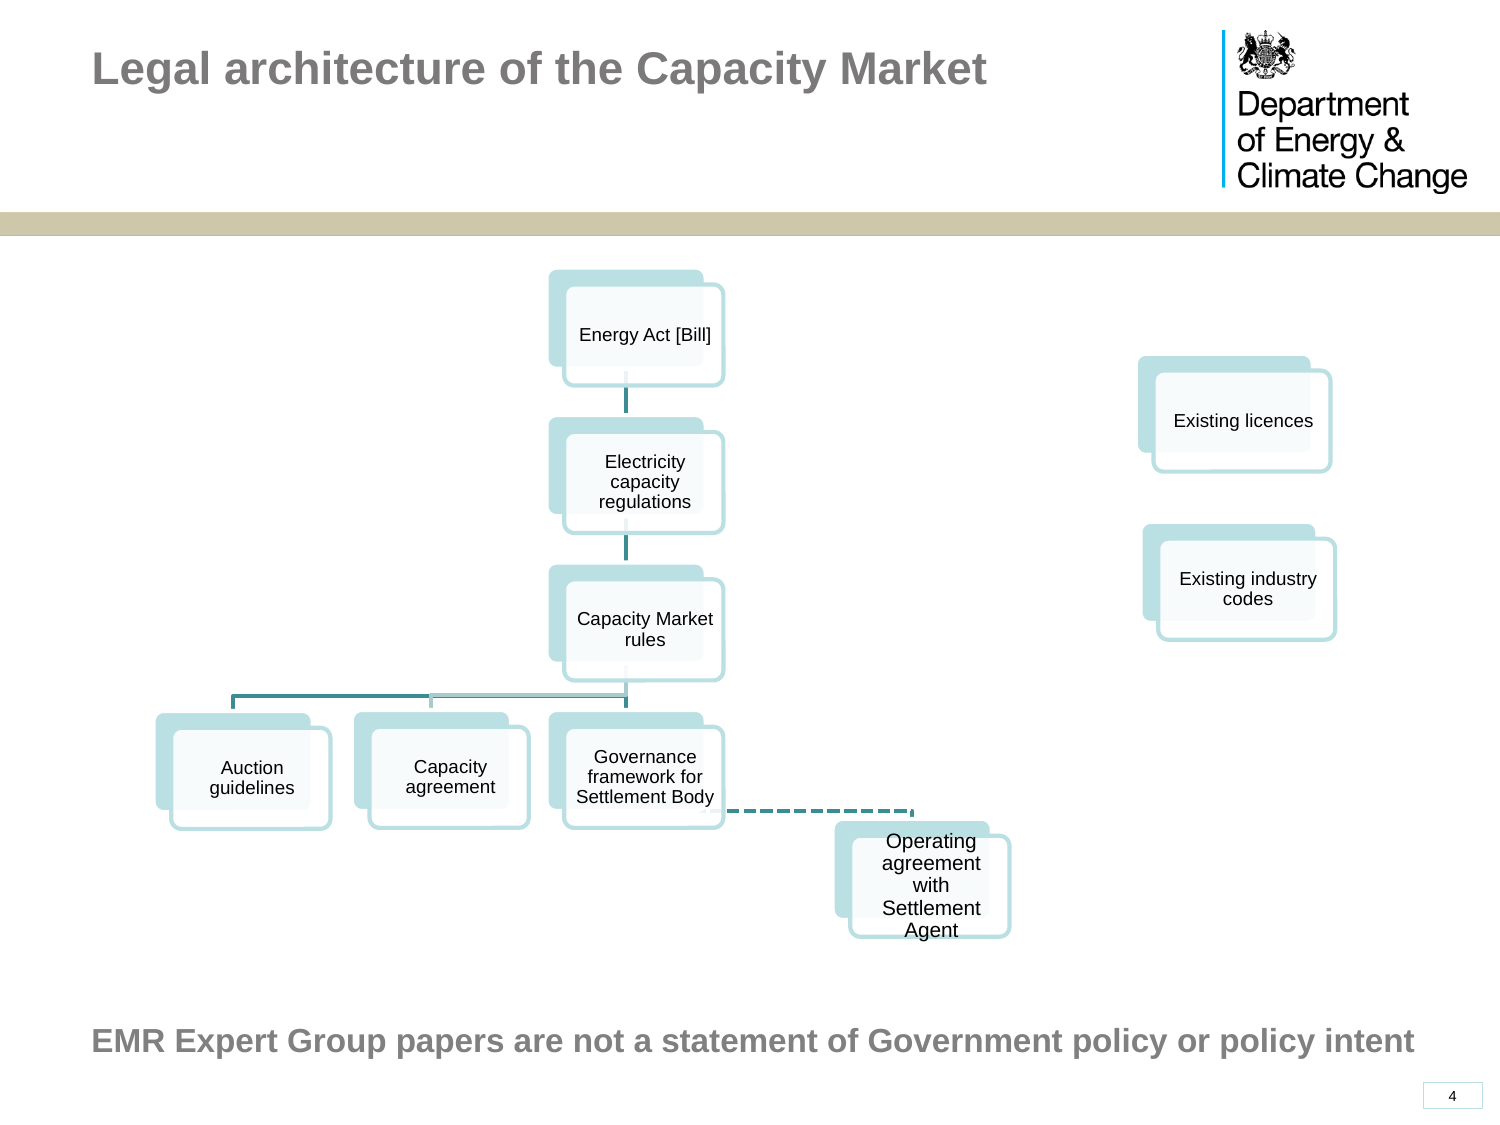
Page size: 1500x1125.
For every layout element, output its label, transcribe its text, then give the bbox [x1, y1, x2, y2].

text_box EMR Expert Group papers are not a statement of Government policy or policy intent [76, 1011, 1447, 1106]
picture [1427, 30, 1467, 194]
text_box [52, 266, 1448, 977]
text_box 4 [1421, 1080, 1484, 1111]
title Legal architecture of the Capacity Market [76, 30, 1427, 219]
picture [0, 208, 1500, 236]
